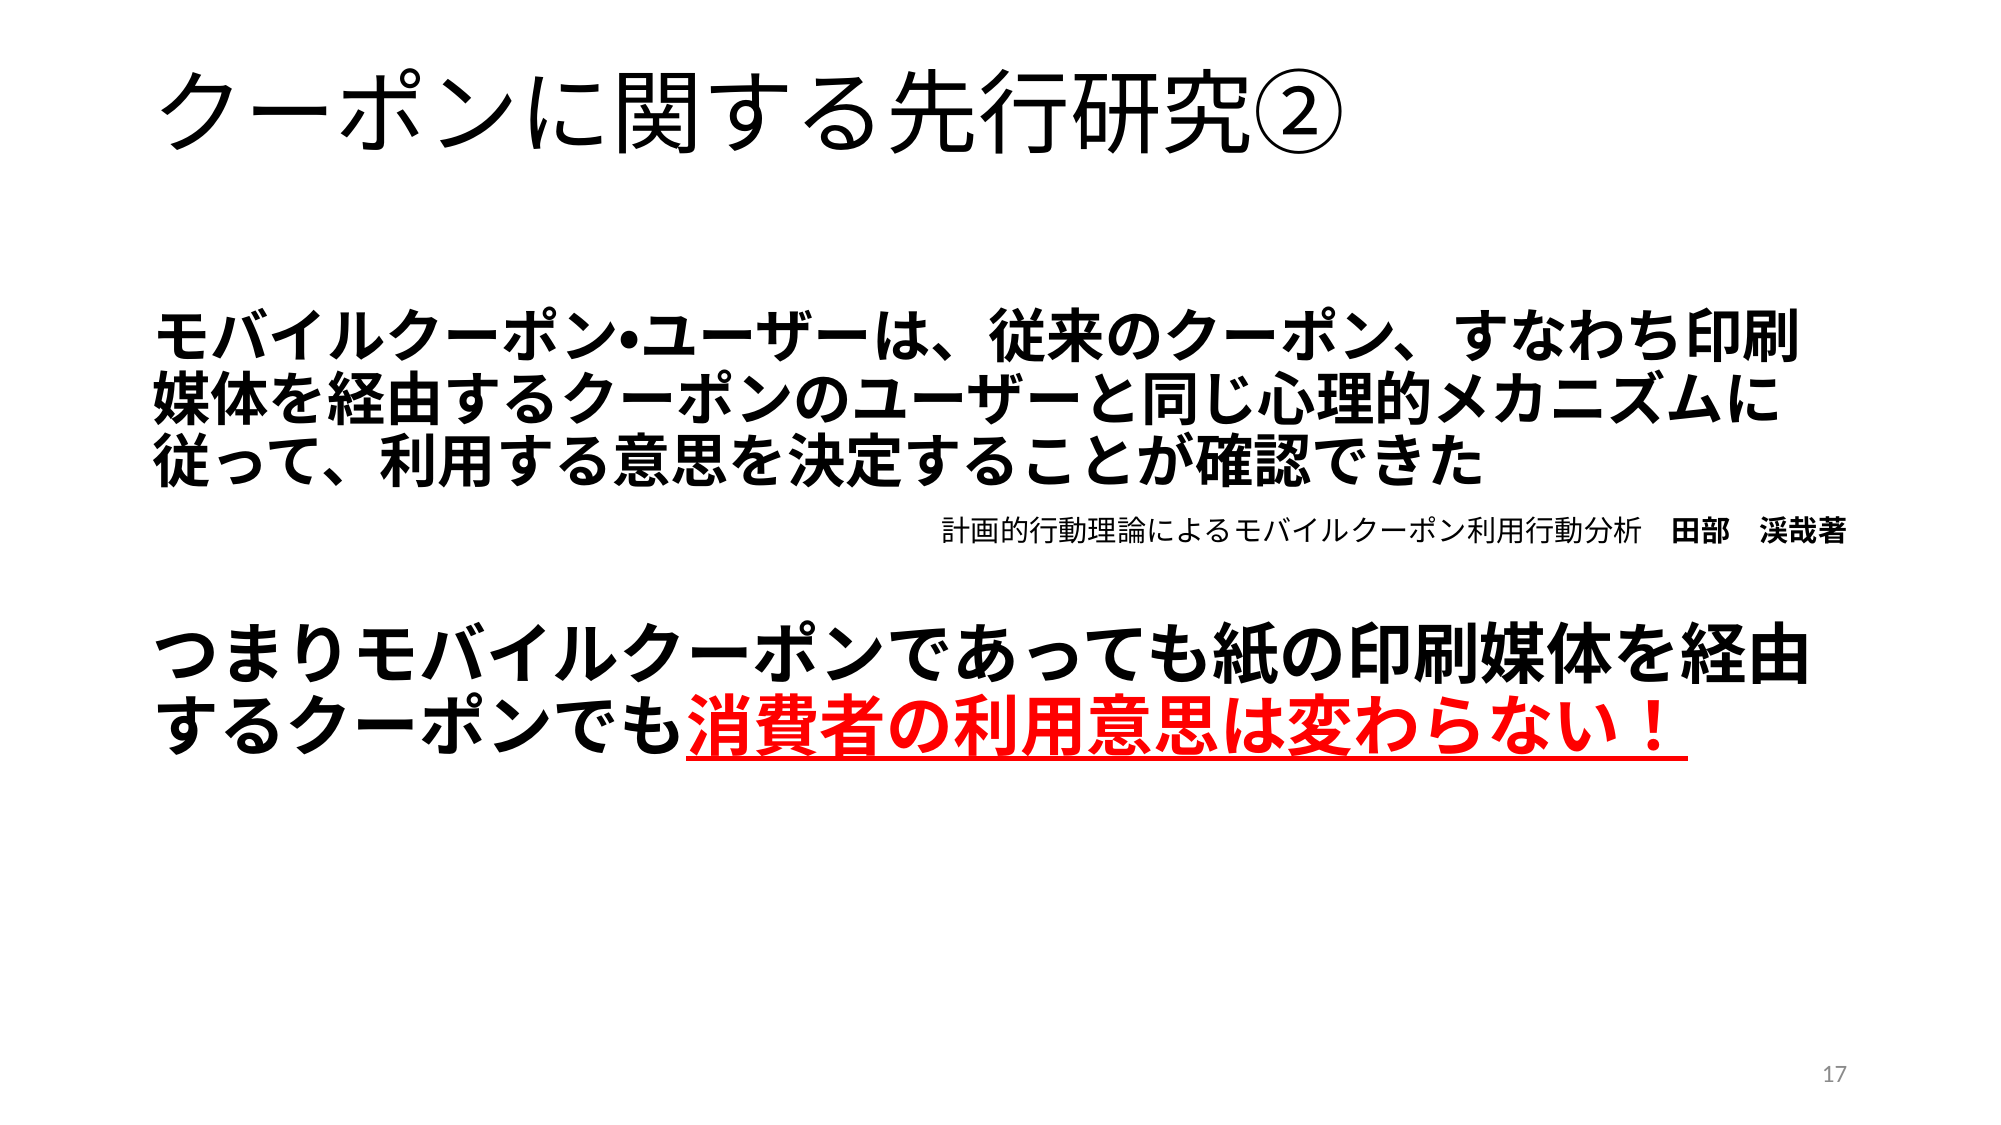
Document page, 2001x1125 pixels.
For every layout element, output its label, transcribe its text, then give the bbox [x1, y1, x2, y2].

list モバイルクーポン・ユーザーは、従来のクーポン、すなわち印刷媒体を経由するクーポンのユーザーと同じ心理的メカニズムに従って、利用する意思を決定することが確認できた 計画的行動理論によるモバイルクーポン利用行動分析 田部 渓哉著 つまりモバイルクーポンであっても紙の印刷媒体を経由するクーポンでも消費者の利用意思は変わらない！ [137, 299, 1863, 1014]
title クーポンに関する先行研究② [137, 8, 1863, 226]
slide_number 17 [1412, 1042, 1863, 1103]
